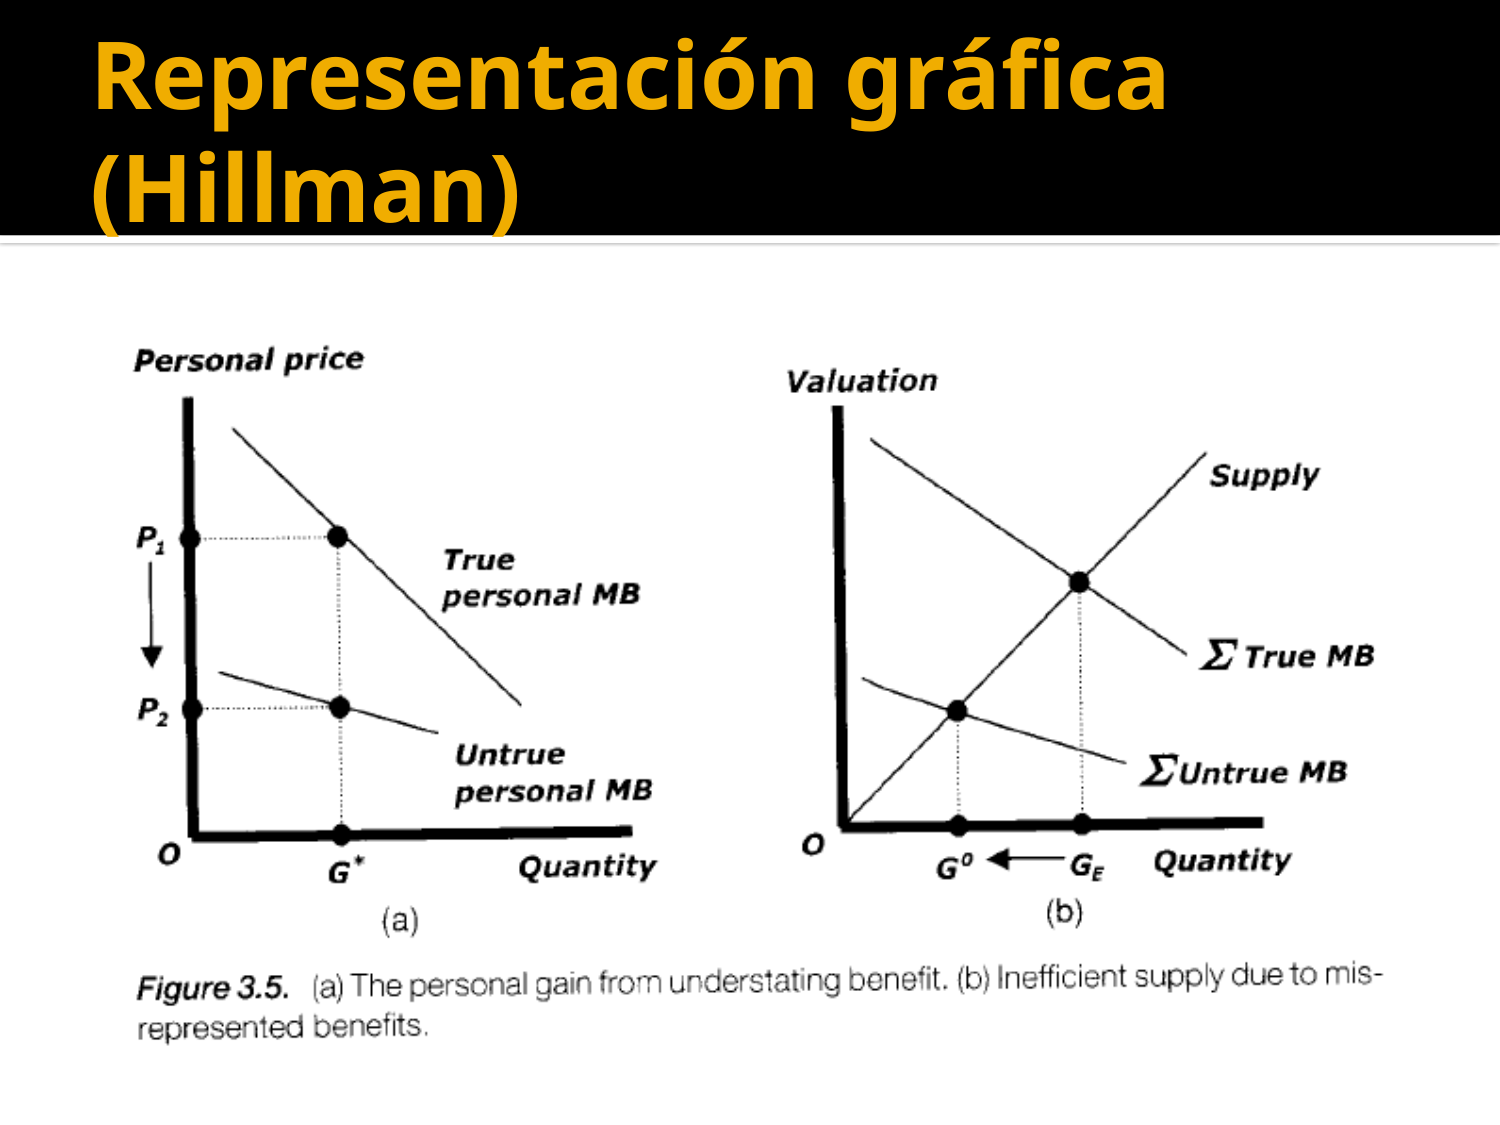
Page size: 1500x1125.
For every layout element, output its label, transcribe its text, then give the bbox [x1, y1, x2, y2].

picture [74, 291, 1425, 1074]
title Representación gráfica (Hillman) [75, 25, 1425, 231]
